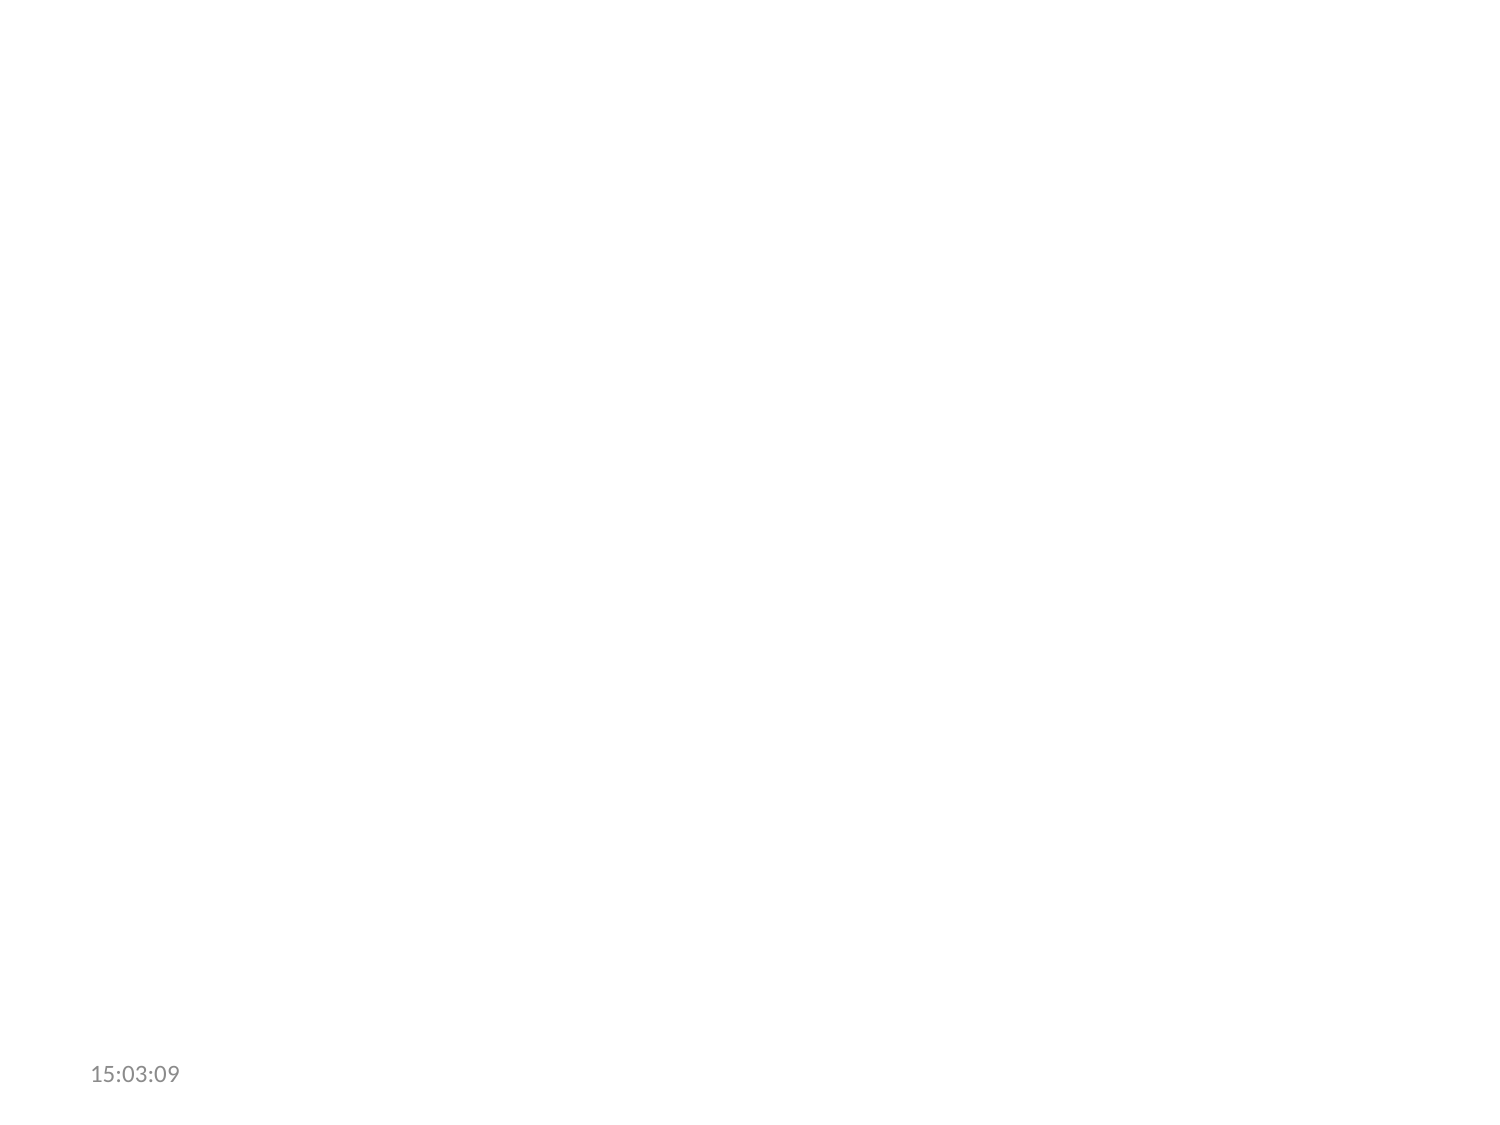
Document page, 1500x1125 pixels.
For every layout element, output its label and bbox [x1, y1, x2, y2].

slide_number [75, 1042, 425, 1103]
